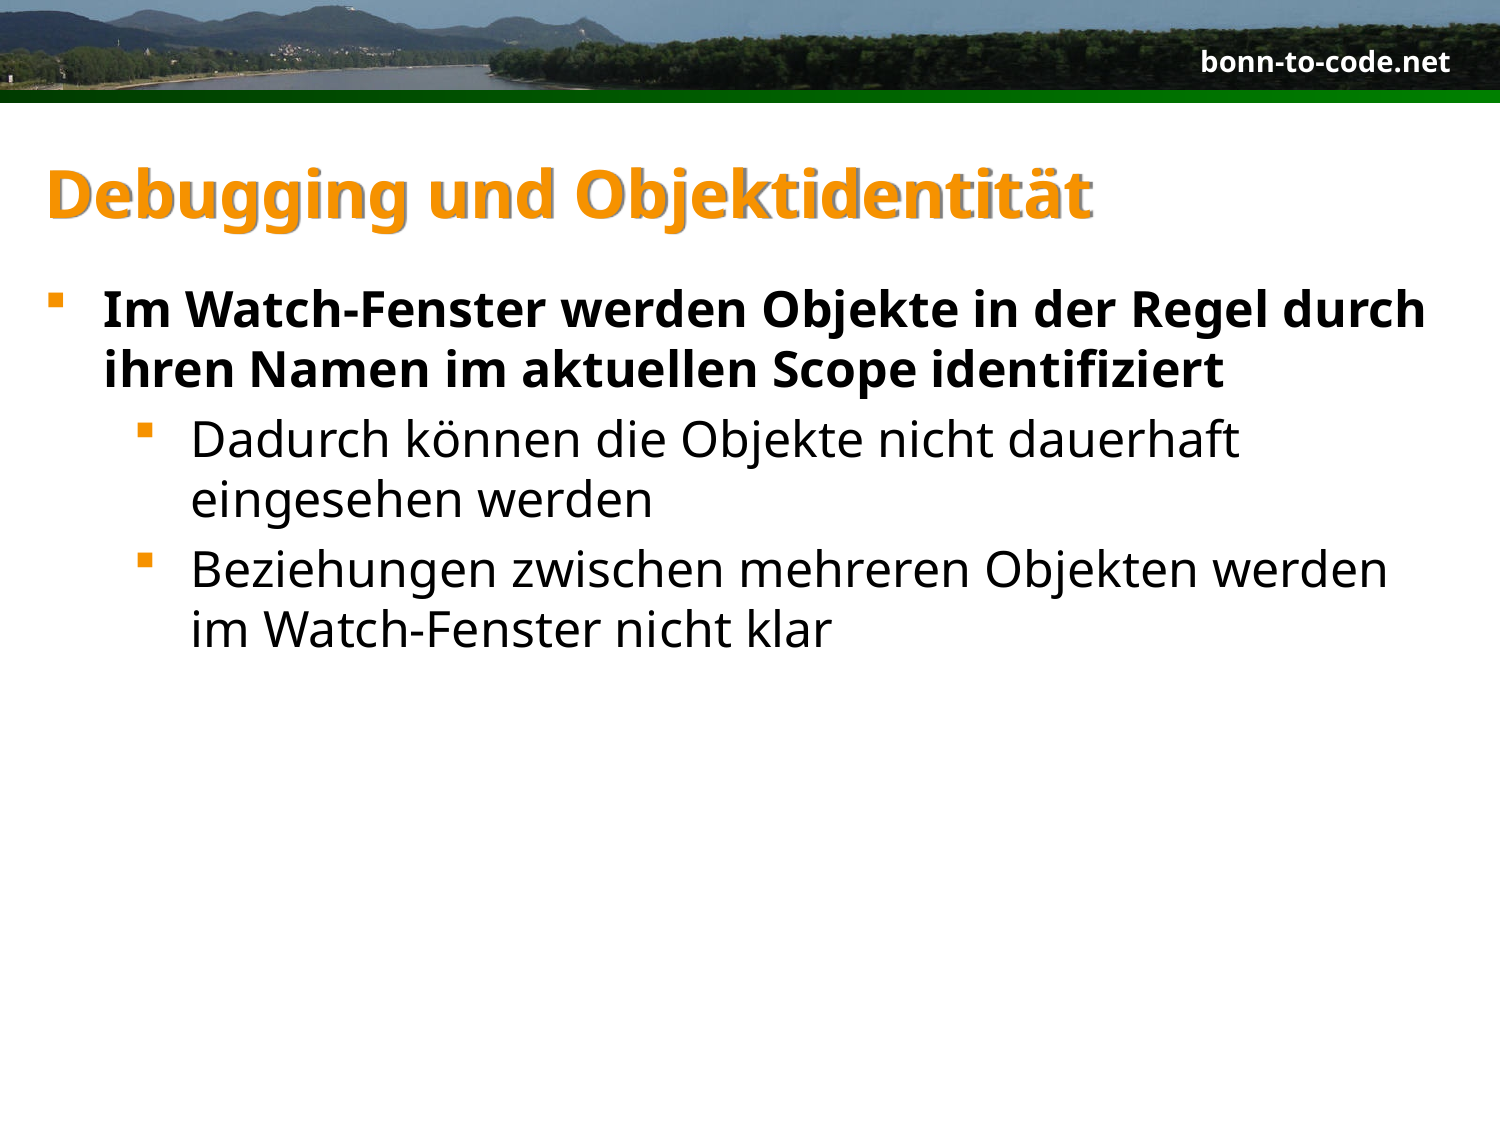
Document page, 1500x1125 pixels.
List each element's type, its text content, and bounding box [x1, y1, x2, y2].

title Debugging und Objektidentität [29, 113, 1471, 269]
list Im Watch-Fenster werden Objekte in der Regel durch ihren Namen im aktuellen Scope identifiziert Dadurch können die Objekte nicht dauerhaft eingesehen werden Beziehungen zwischen mehreren Objekten werden im Watch-Fenster nicht klar [29, 269, 1471, 1125]
picture [0, 0, 1500, 90]
